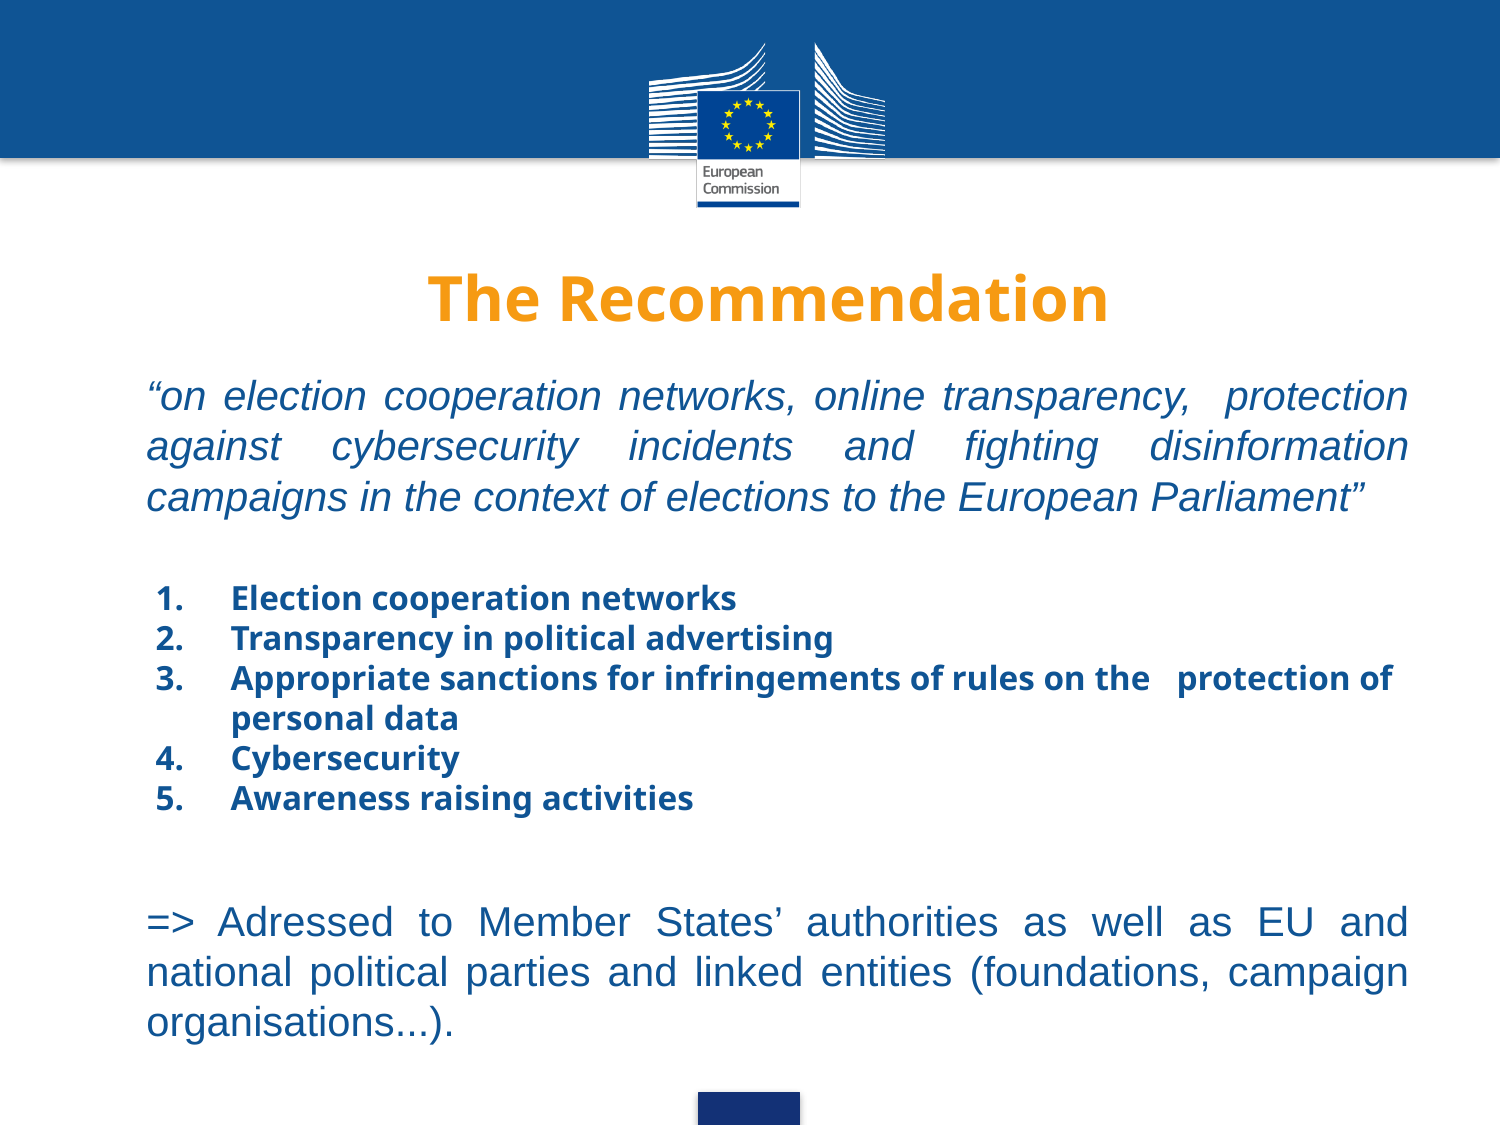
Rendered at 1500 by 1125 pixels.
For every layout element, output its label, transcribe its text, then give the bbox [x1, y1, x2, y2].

picture [649, 42, 885, 208]
title The Recommendation [64, 219, 1415, 374]
list “on election cooperation networks, online transparency, protection against cybersecurity incidents and fighting disinformation campaigns in the context of elections to the European Parliament” Election cooperation networks Transparency in political advertising Appropriate sanctions for infringements of rules on the protection of personal data Cybersecurity Awareness raising activities => Adressed to Member States’ authorities as well as EU and national political parties and linked entities (foundations, campaign organisations...). [75, 361, 1425, 988]
